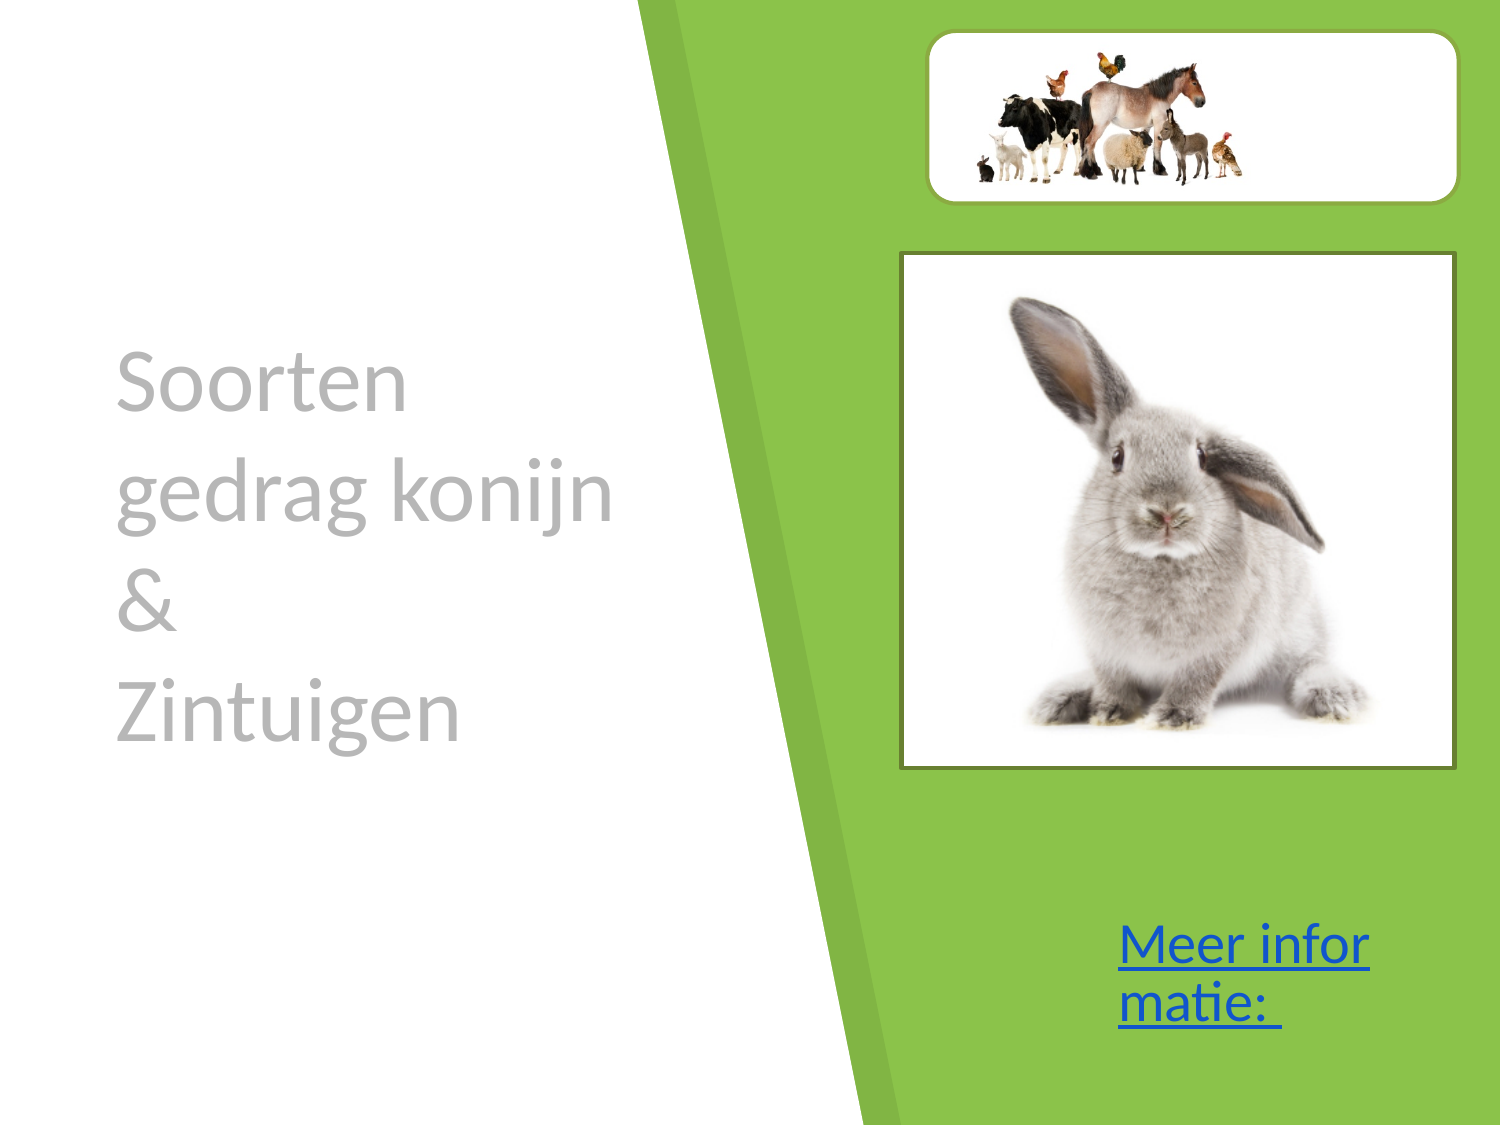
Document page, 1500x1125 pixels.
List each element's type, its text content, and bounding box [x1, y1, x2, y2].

picture [974, 42, 1260, 191]
subtitle Meer informatie: [1103, 857, 1416, 990]
text_box [925, 28, 1461, 206]
title Soorten gedrag konijn & Zintuigen [100, 243, 679, 776]
picture [903, 255, 1453, 766]
